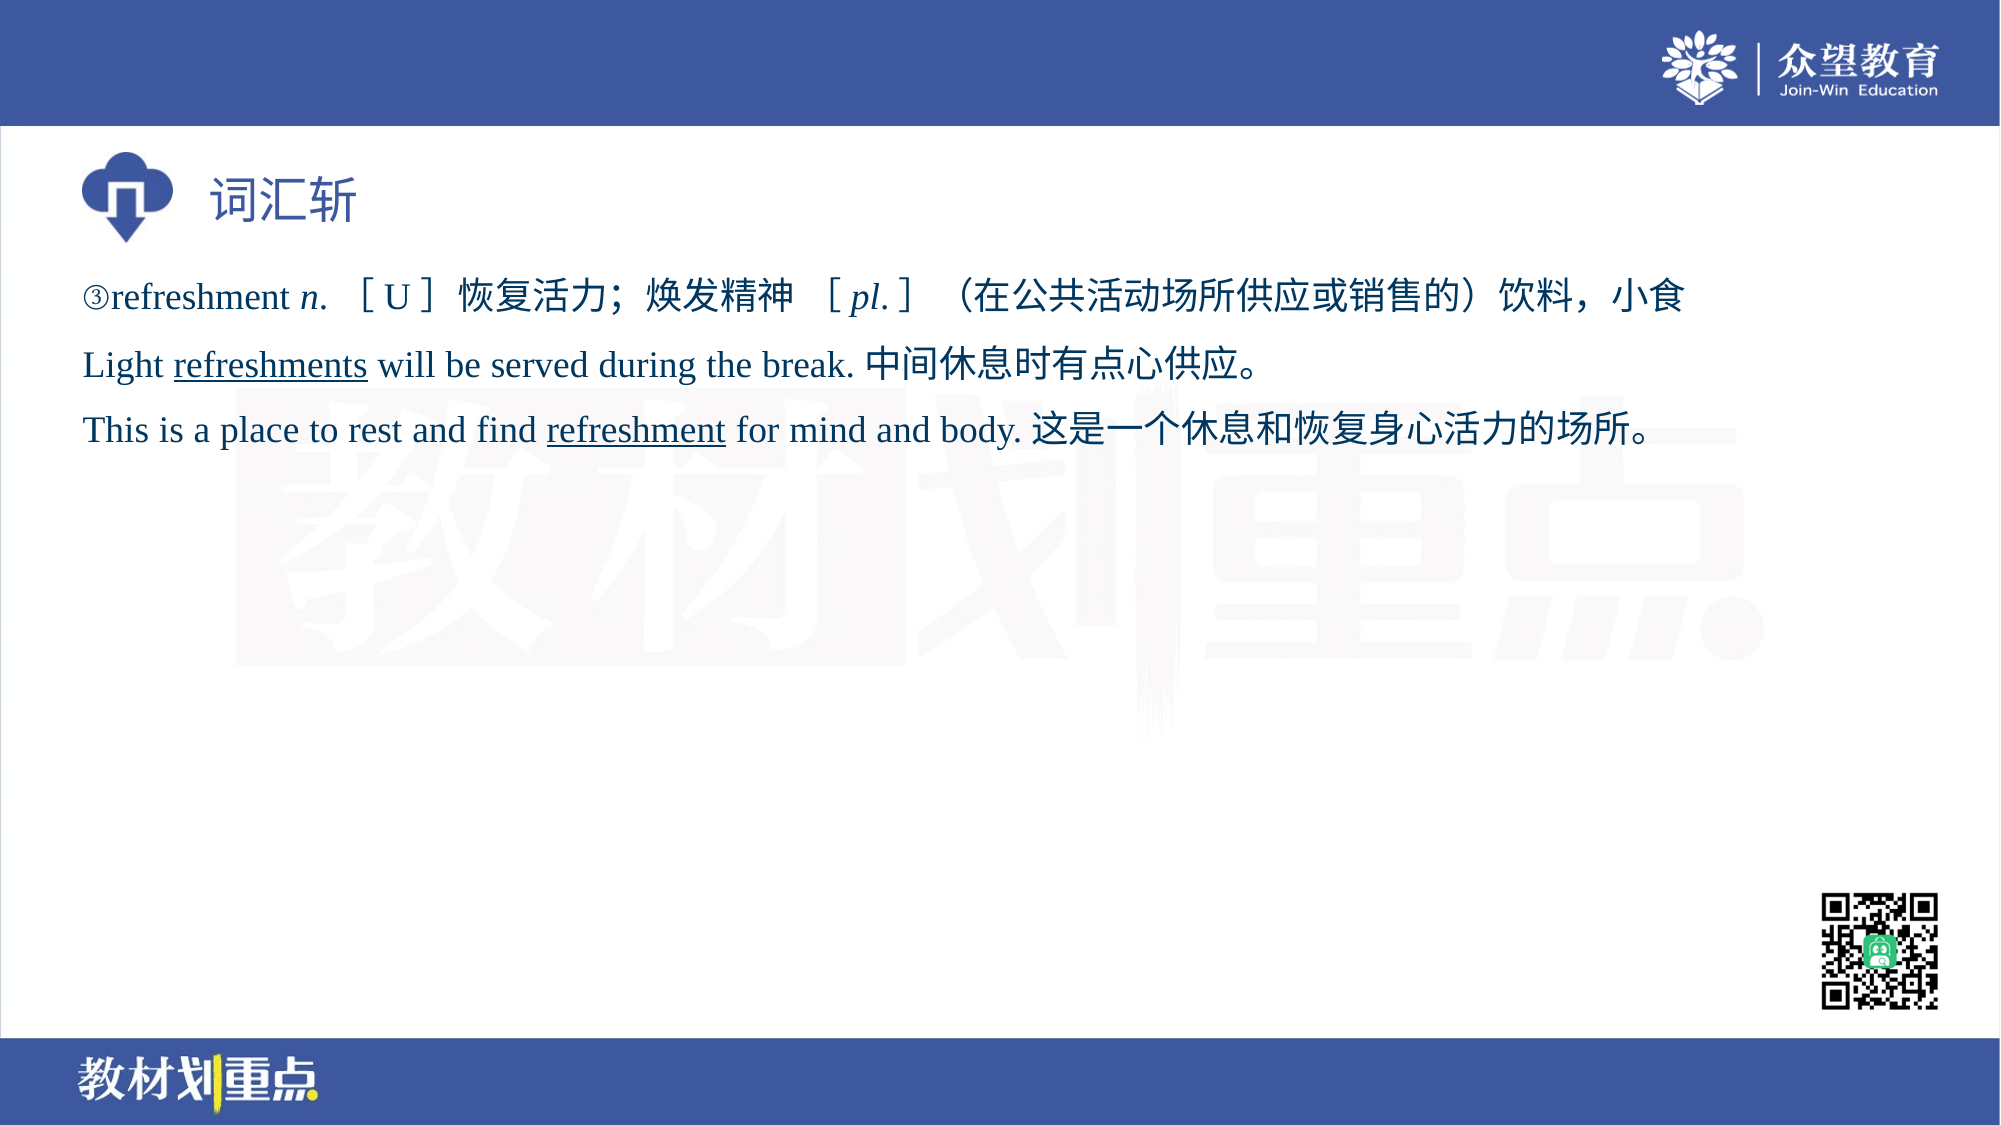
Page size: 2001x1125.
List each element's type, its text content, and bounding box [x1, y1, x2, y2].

picture [0, 0, 2000, 1125]
text_box ③refreshment n.［U］恢复活力；焕发精神 ［pl.］（在公共活动场所供应或销售的）饮料，小食 Light refreshments will be served during the break.中间休息时有点心供应。 This is a place to rest and find refreshment for mind and body.这是一个休息和恢复身心活力的场所。 [82, 247, 1817, 444]
